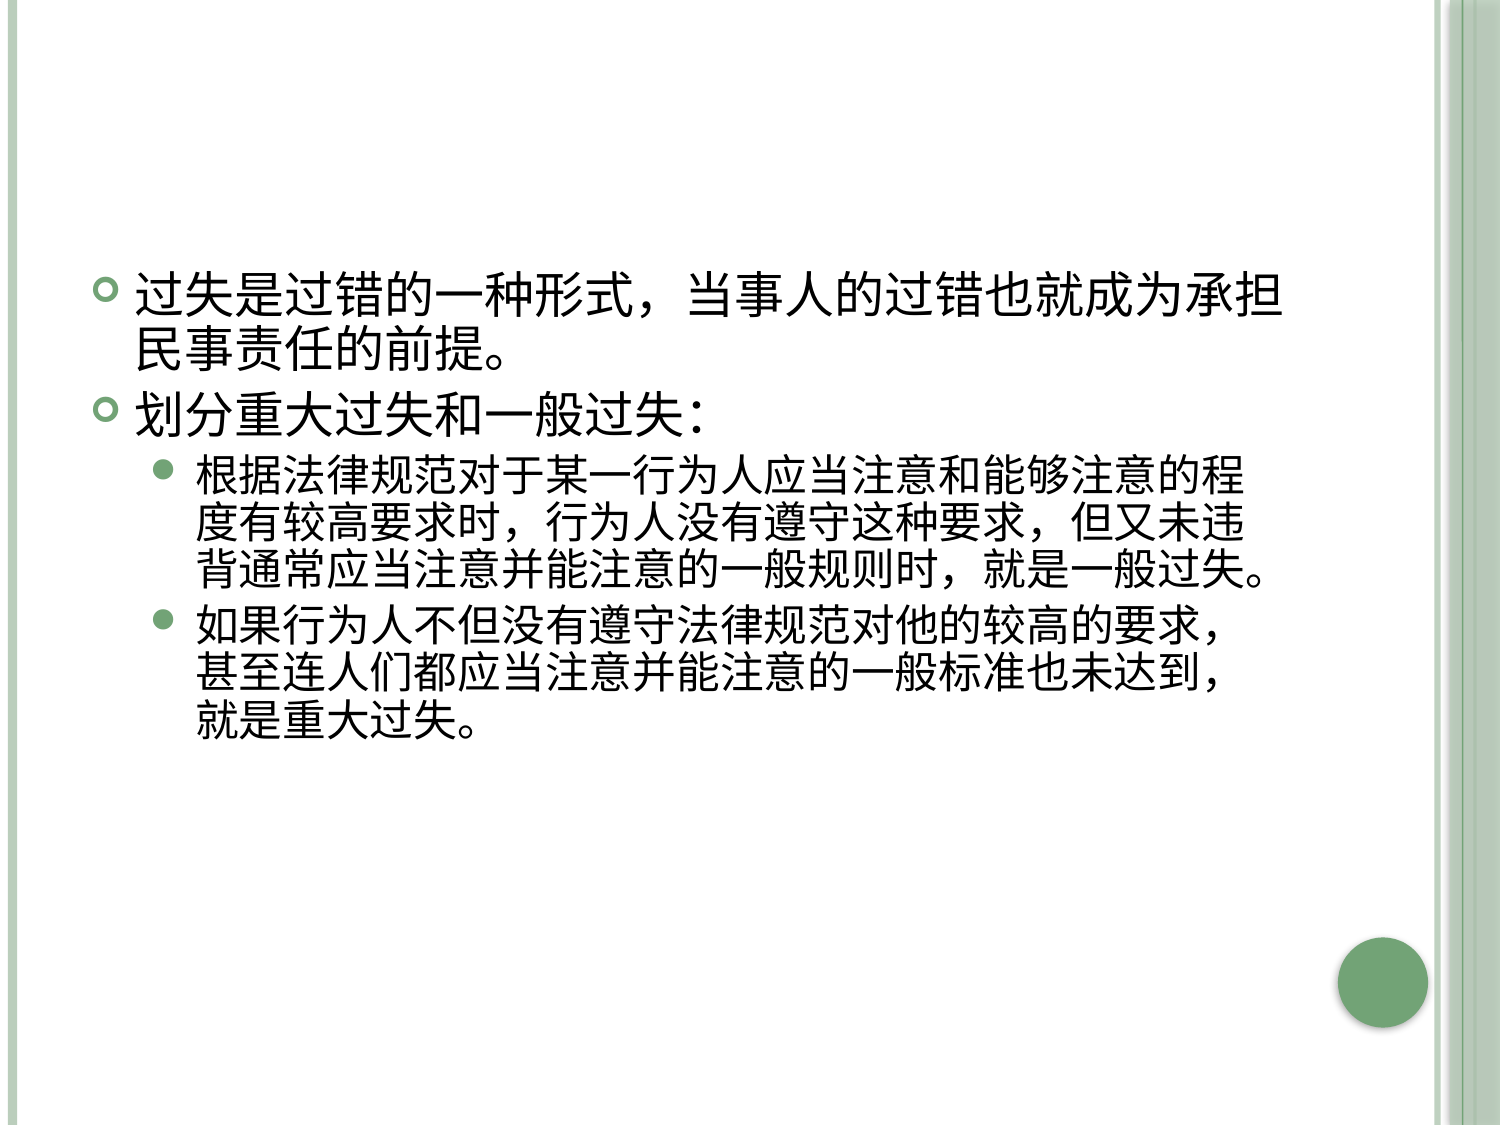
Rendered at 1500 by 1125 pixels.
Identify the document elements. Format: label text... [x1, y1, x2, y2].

list 过失是过错的一种形式，当事人的过错也就成为承担民事责任的前提。 划分重大过失和一般过失： 根据法律规范对于某一行为人应当注意和能够注意的程度有较高要求时，行为人没有遵守这种要求，但又未违背通常应当注意并能注意的一般规则时，就是一般过失。 如果行为人不但没有遵守法律规范对他的较高的要求，甚至连人们都应当注意并能注意的一般标准也未达到，就是重大过失。 [74, 262, 1301, 1063]
